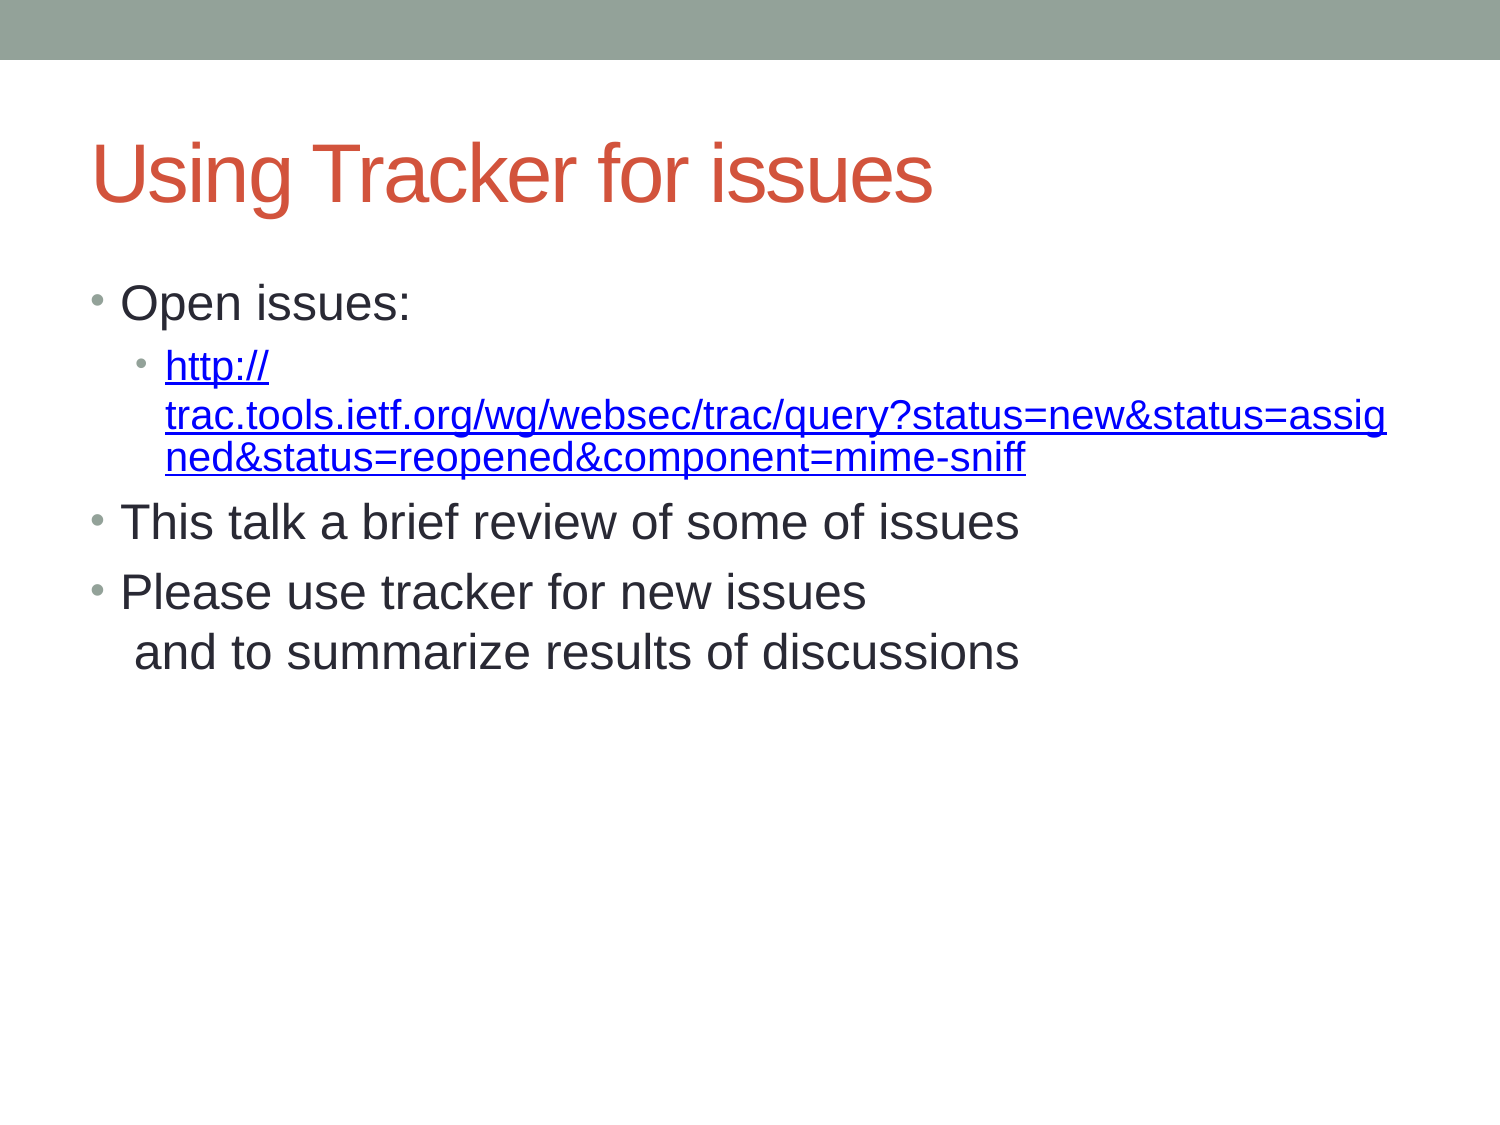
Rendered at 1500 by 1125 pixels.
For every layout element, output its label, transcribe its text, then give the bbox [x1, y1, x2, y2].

list Open issues: http://trac.tools.ietf.org/wg/websec/trac/query?status=new&status=assigned&status=reopened&component=mime-sniff This talk a brief review of some of issues Please use tracker for new issues and to summarize results of discussions [75, 262, 1425, 1063]
title Using Tracker for issues [75, 87, 1425, 250]
